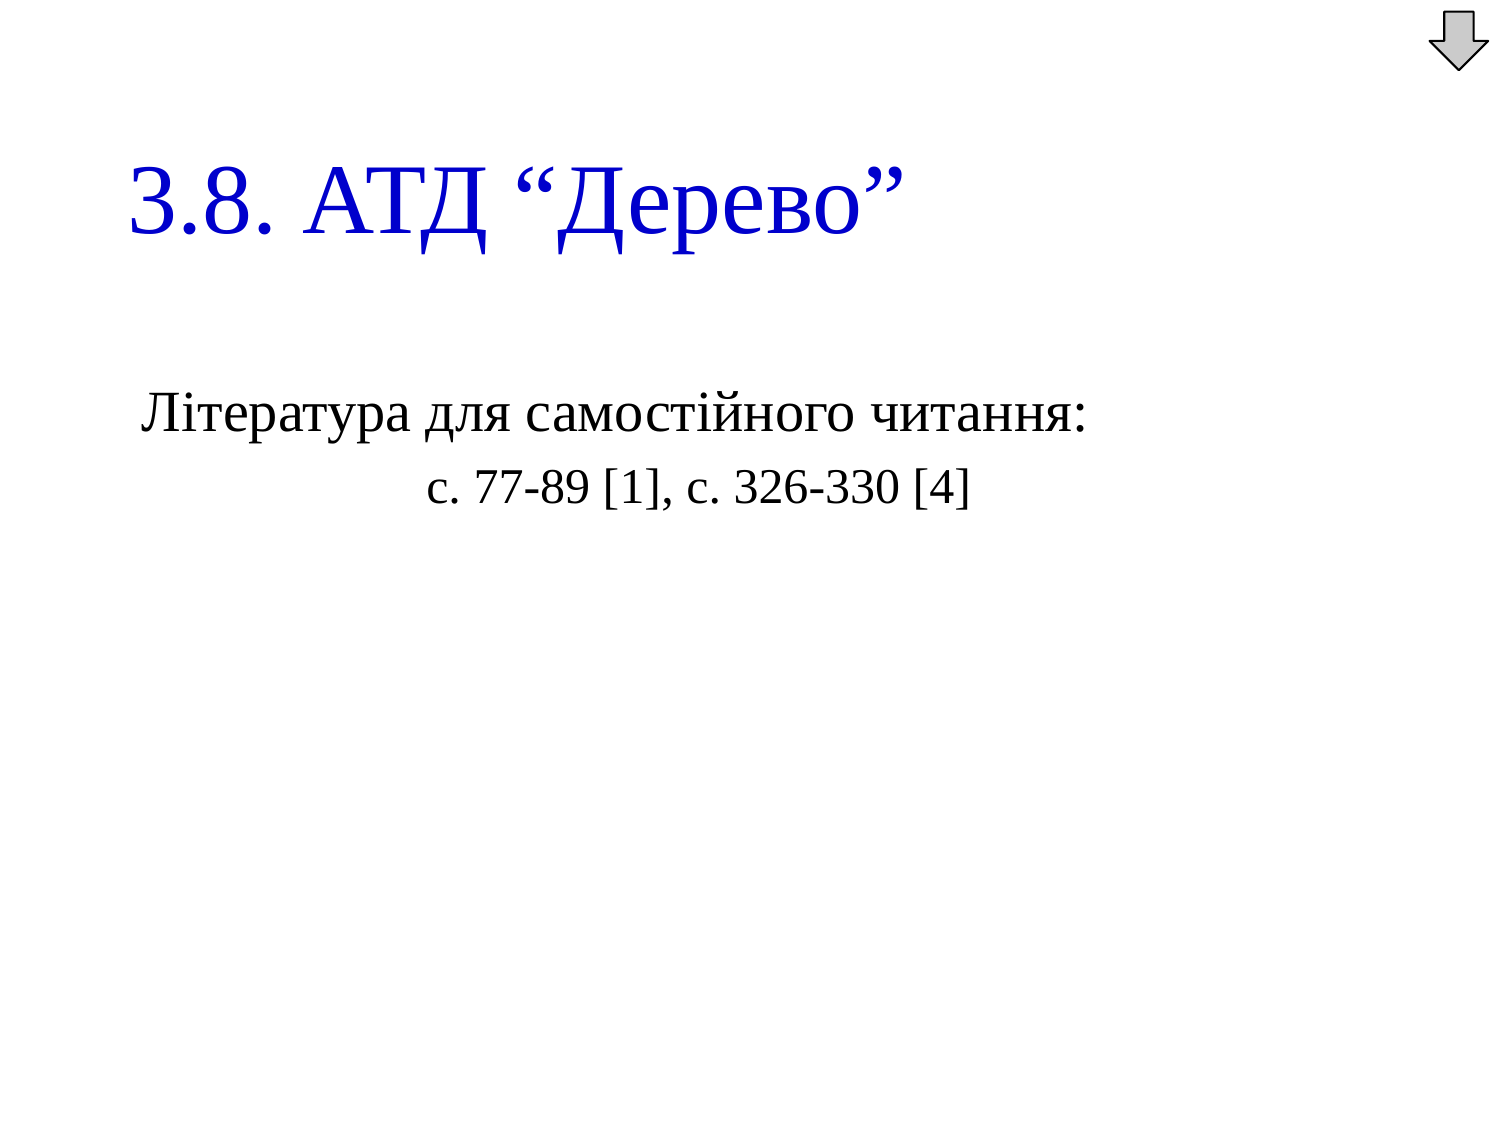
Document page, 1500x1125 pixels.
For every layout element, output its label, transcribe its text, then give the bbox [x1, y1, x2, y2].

text_box [1429, 11, 1489, 71]
list Література для самостійного читання: с. 77-89 [1], с. 326-330 [4] [111, 373, 1387, 551]
title 3.8. АТД “Дерево” [111, 99, 1438, 288]
